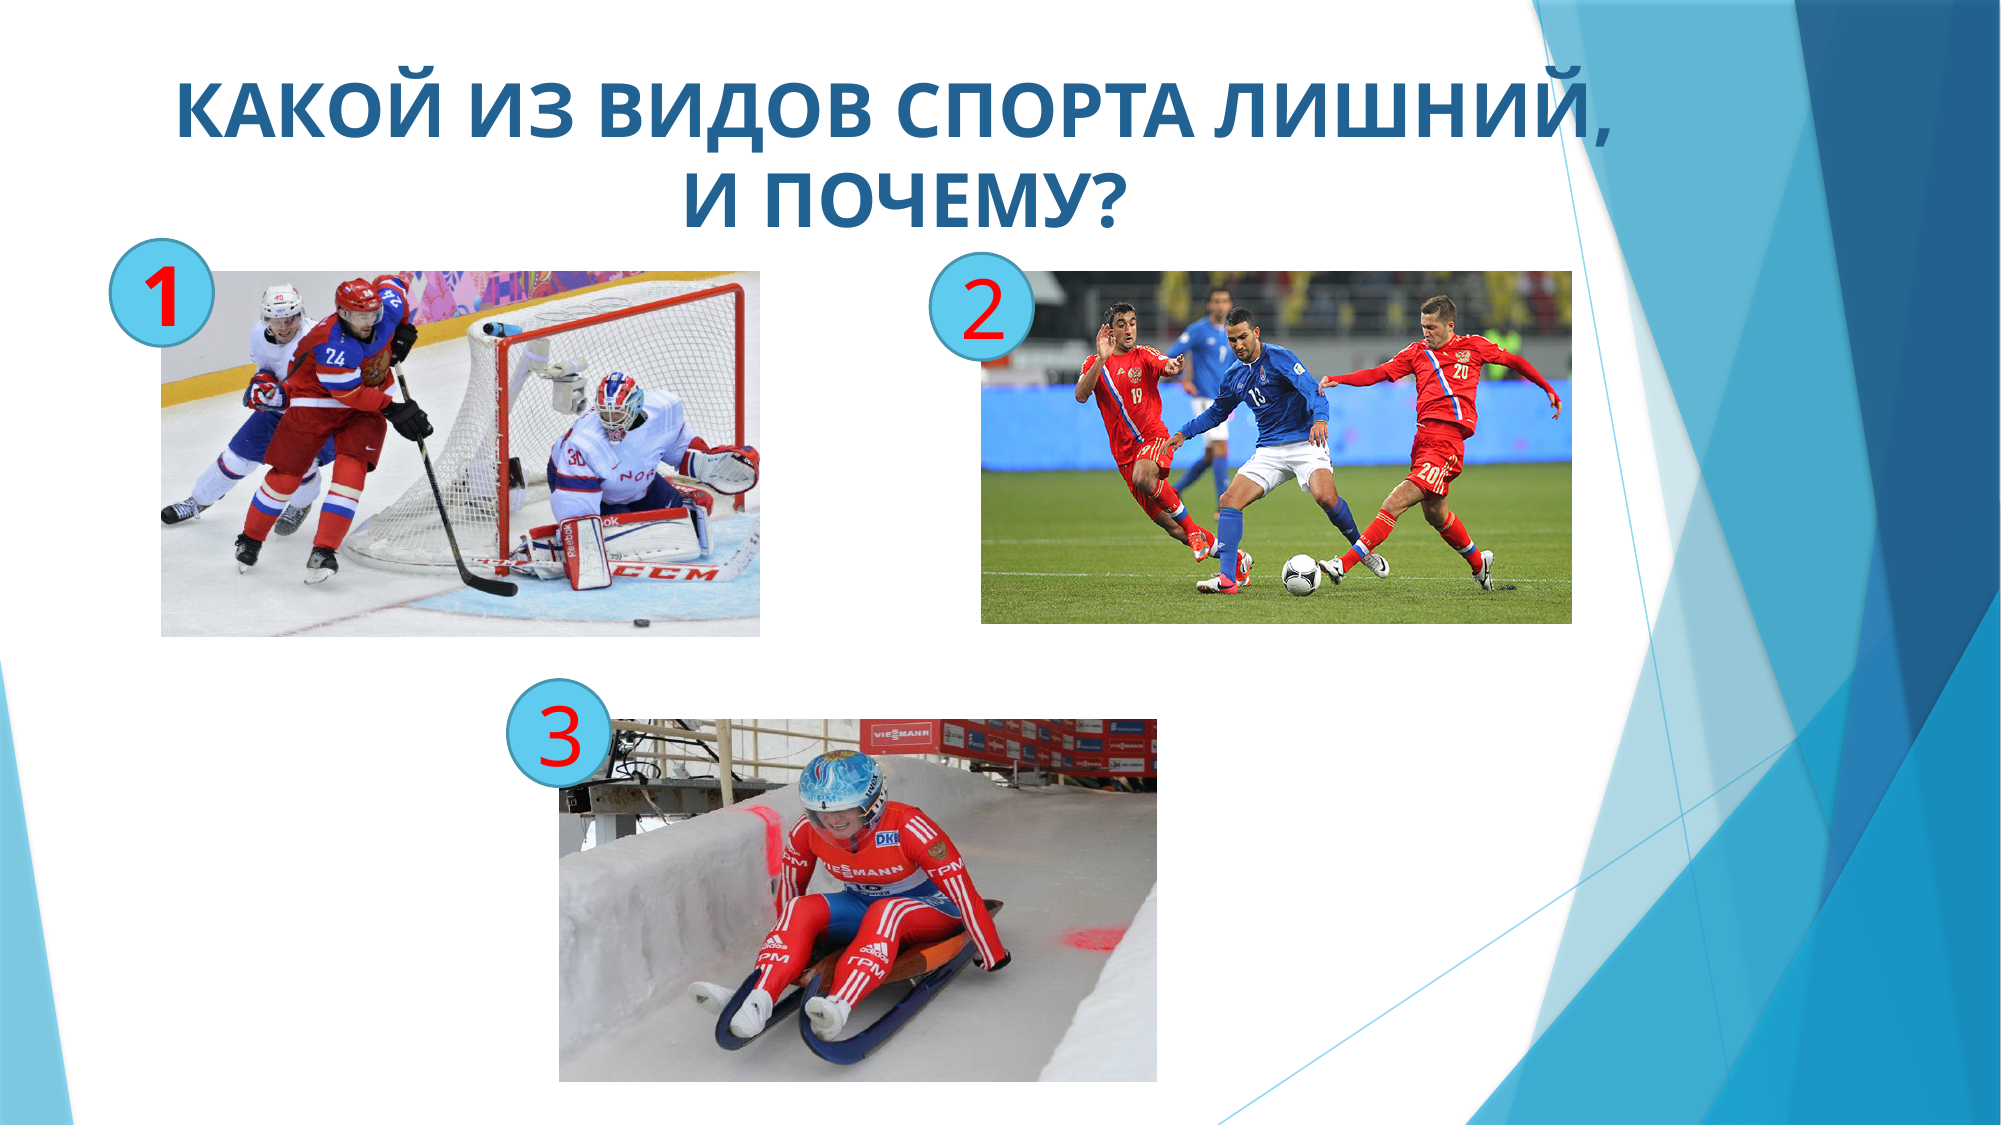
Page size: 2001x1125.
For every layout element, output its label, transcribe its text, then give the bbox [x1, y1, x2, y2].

text_box 2 [928, 251, 1022, 362]
title КАКОЙ ИЗ ВИДОВ СПОРТА ЛИШНИЙ, И ПОЧЕМУ? [110, 55, 1700, 254]
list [981, 271, 1573, 624]
text_box 3 [506, 678, 611, 788]
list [558, 718, 1158, 1082]
text_box 1 [108, 237, 211, 348]
picture [161, 271, 760, 638]
